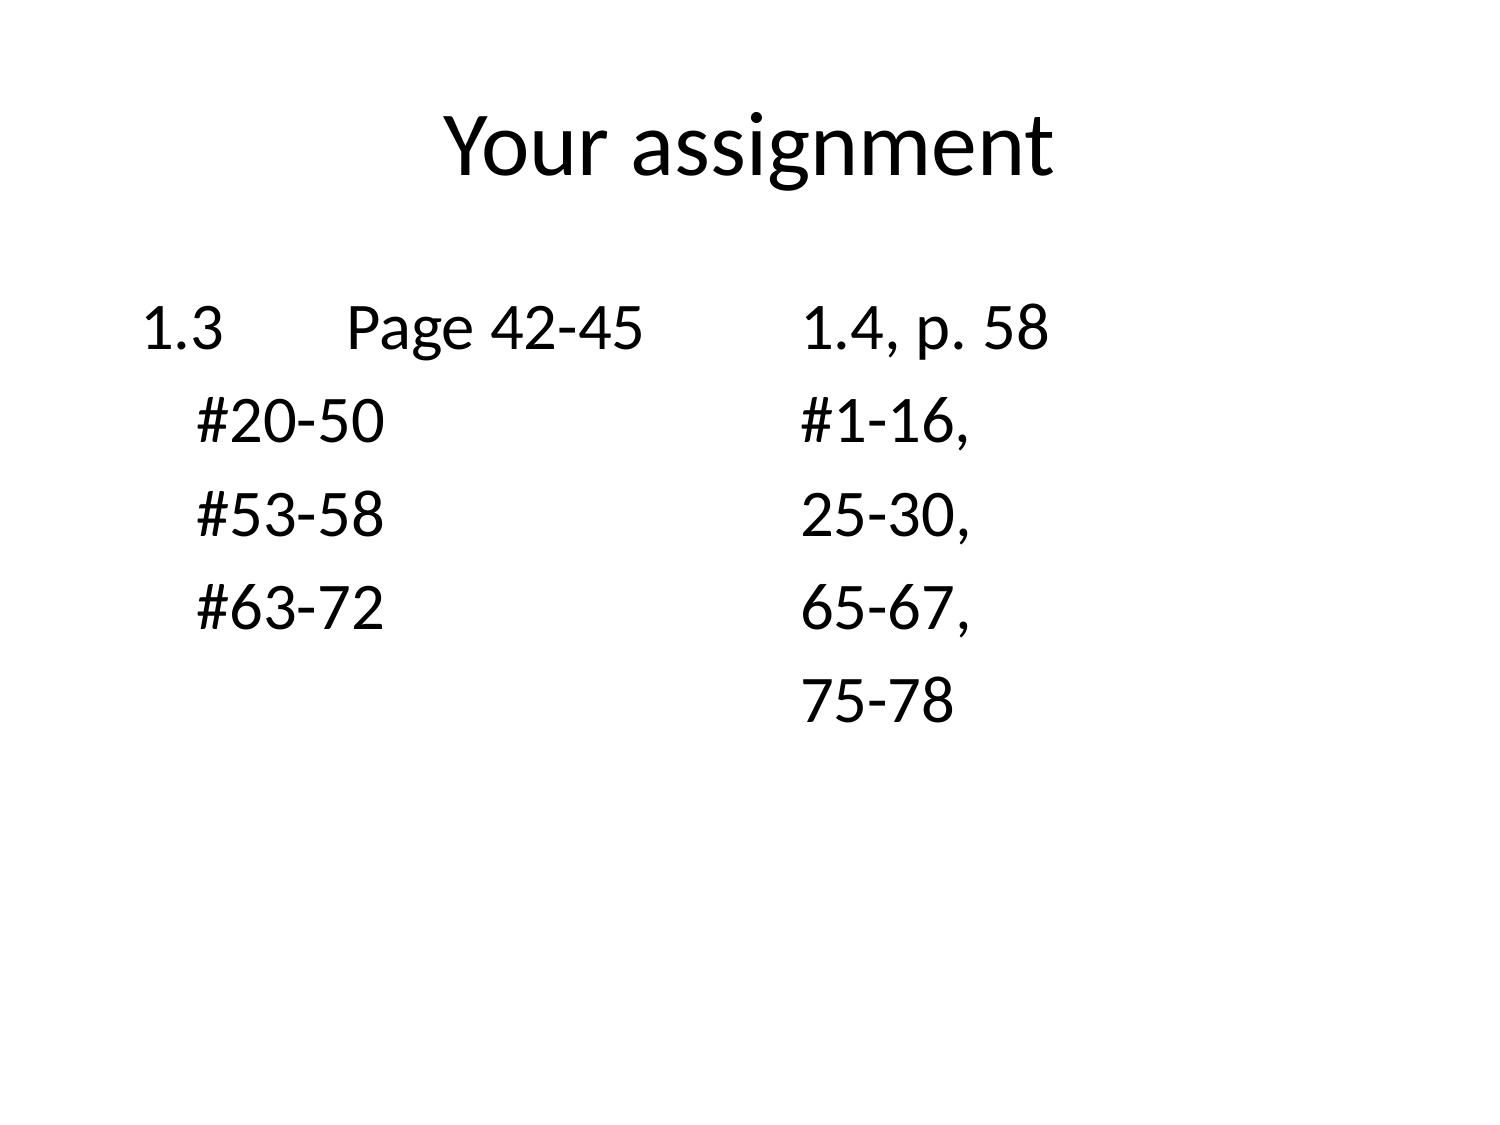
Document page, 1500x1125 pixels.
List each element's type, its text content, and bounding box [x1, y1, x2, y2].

list 1.3 Page 42-45 #20-50 #53-58 #63-72 1.4, p. 58 #1-16, 25-30, 65-67, 75-78 [125, 275, 1475, 1018]
title Your assignment [75, 45, 1425, 233]
